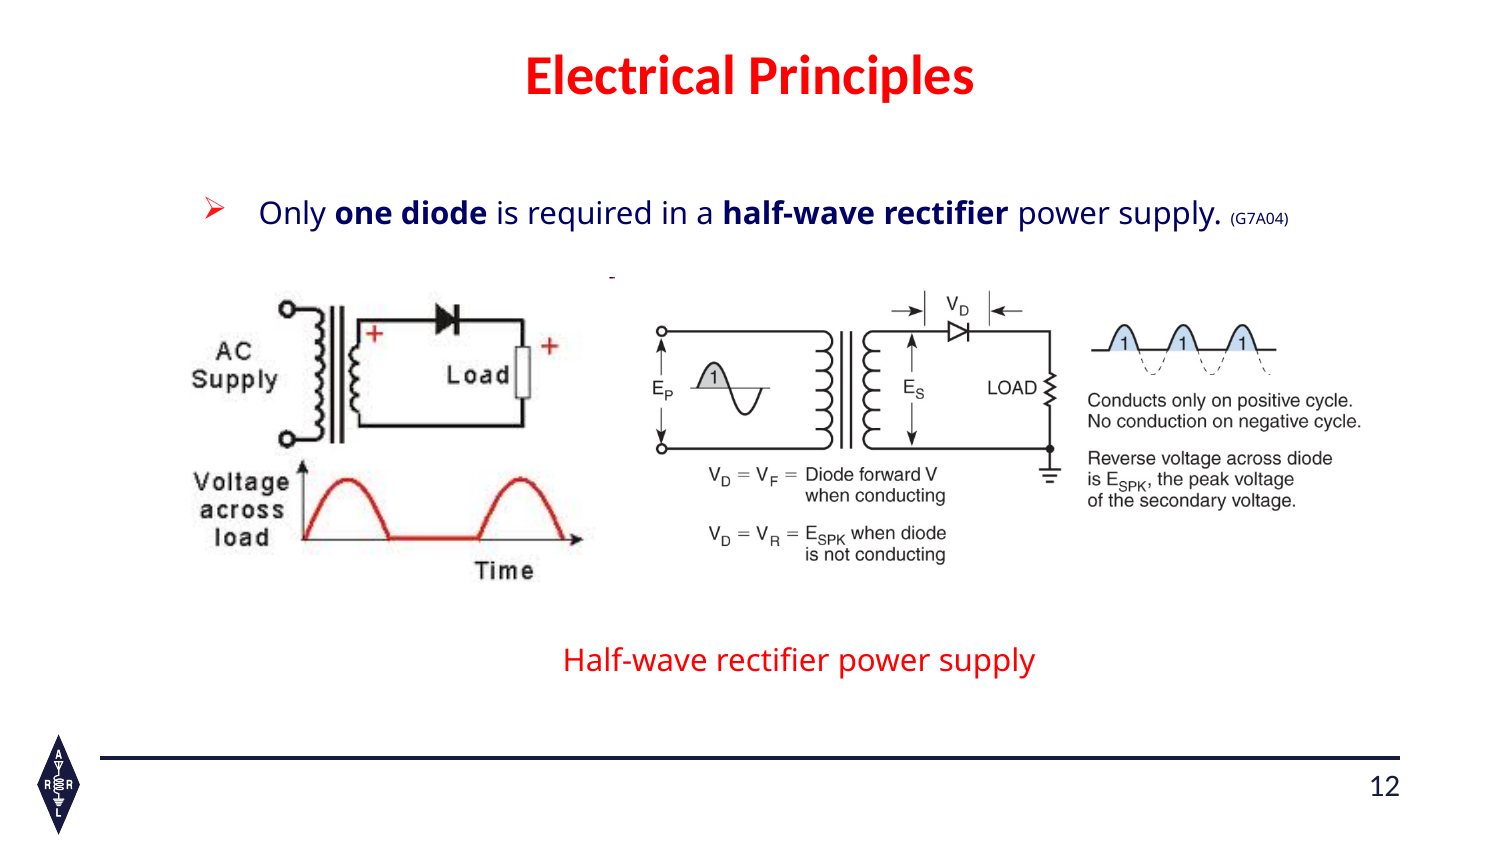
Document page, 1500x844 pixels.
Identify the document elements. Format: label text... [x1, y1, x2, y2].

picture [37, 734, 80, 835]
text_box Half-wave rectifier power supply [551, 634, 1081, 683]
text_box Only one diode is required in a half-wave rectifier power supply. (G7A04) [187, 185, 1313, 277]
text_box Only one diode is required in a half-wave rectifier power supply. (G7A04) [187, 588, 1313, 797]
title Electrical Principles [218, 32, 1282, 139]
slide_number 12 [1302, 761, 1400, 807]
picture [169, 263, 1384, 588]
